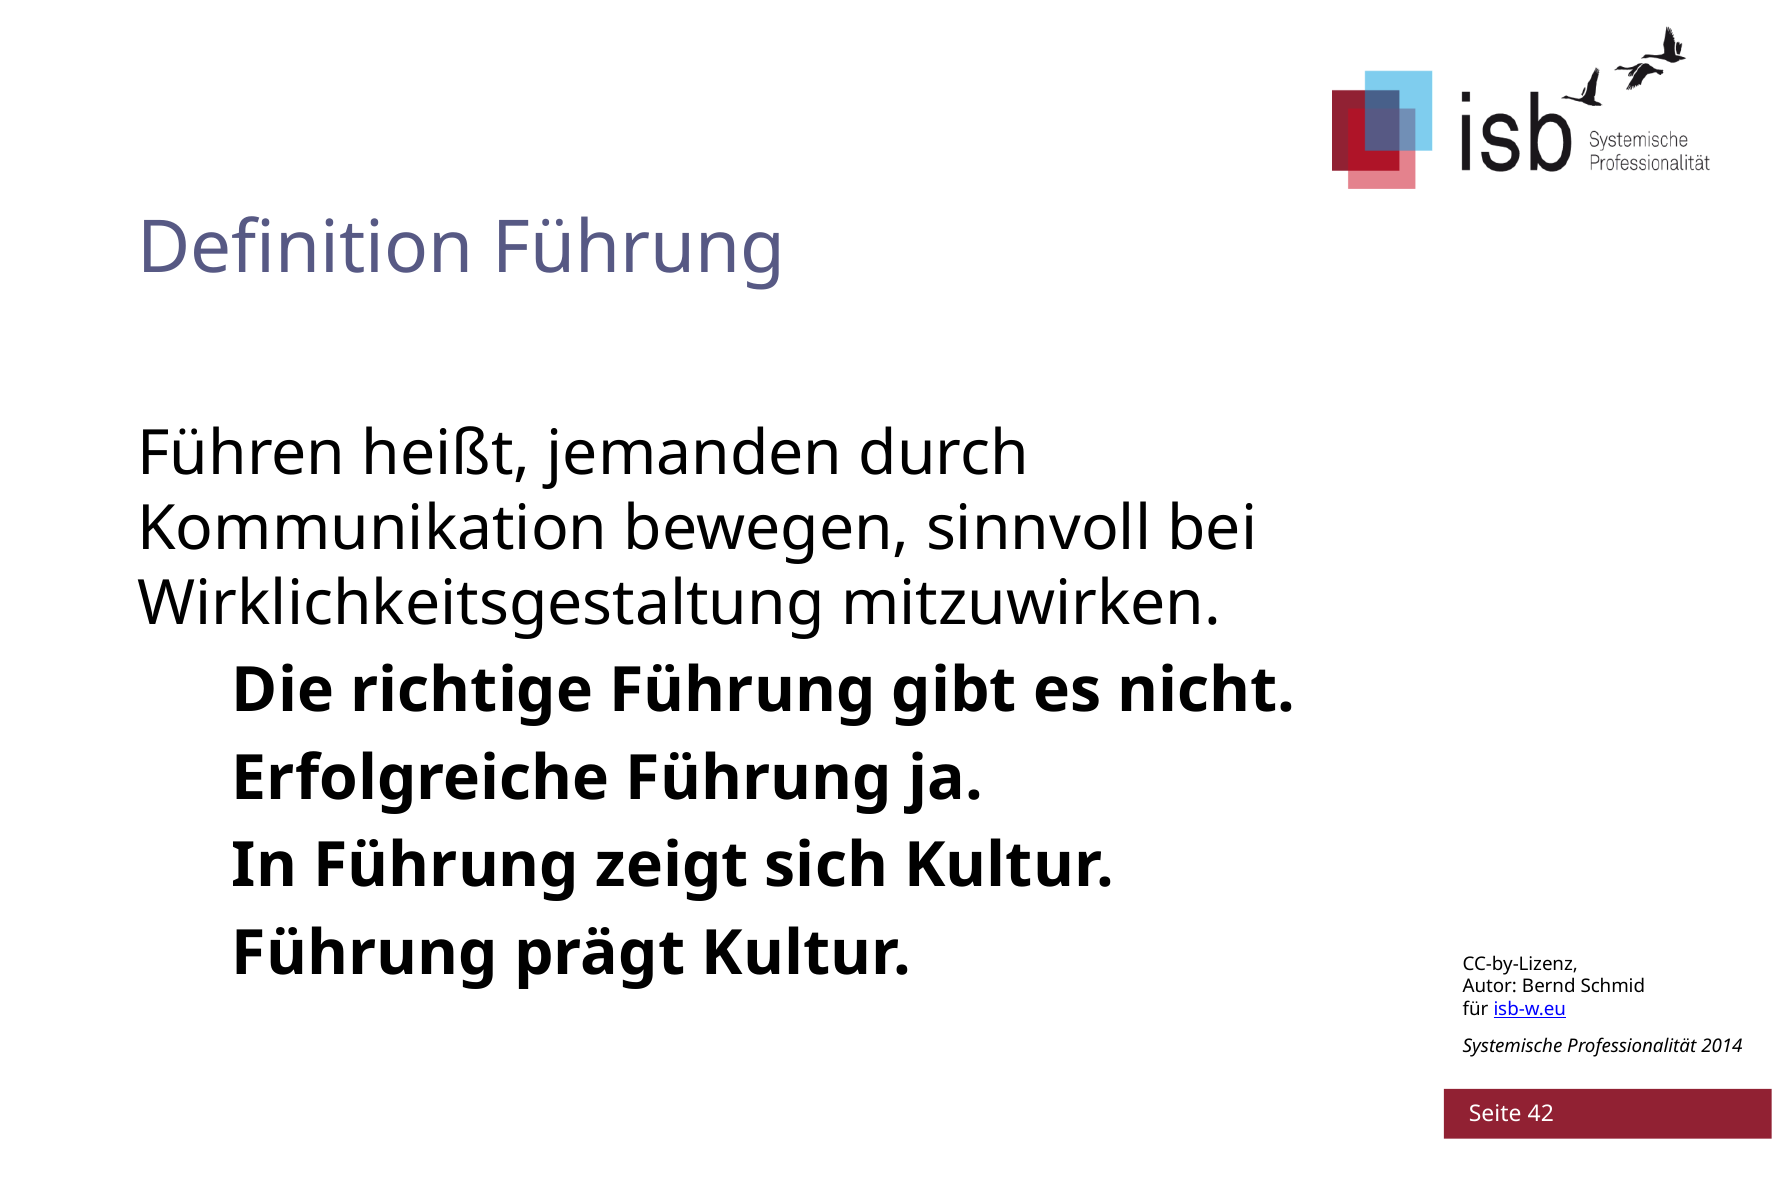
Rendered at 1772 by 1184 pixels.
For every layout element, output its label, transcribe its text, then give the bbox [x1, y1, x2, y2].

list Führen heißt, jemanden durch Kommunikation bewegen, sinnvoll bei Wirklichkeitsgestaltung mitzuwirken. Die richtige Führung gibt es nicht. Erfolgreiche Führung ja. In Führung zeigt sich Kultur. Führung prägt Kultur. [118, 260, 1444, 1139]
title Definition Führung [118, 94, 1444, 260]
slide_number Seite 42 [1444, 1088, 1772, 1139]
picture [1332, 20, 1725, 194]
